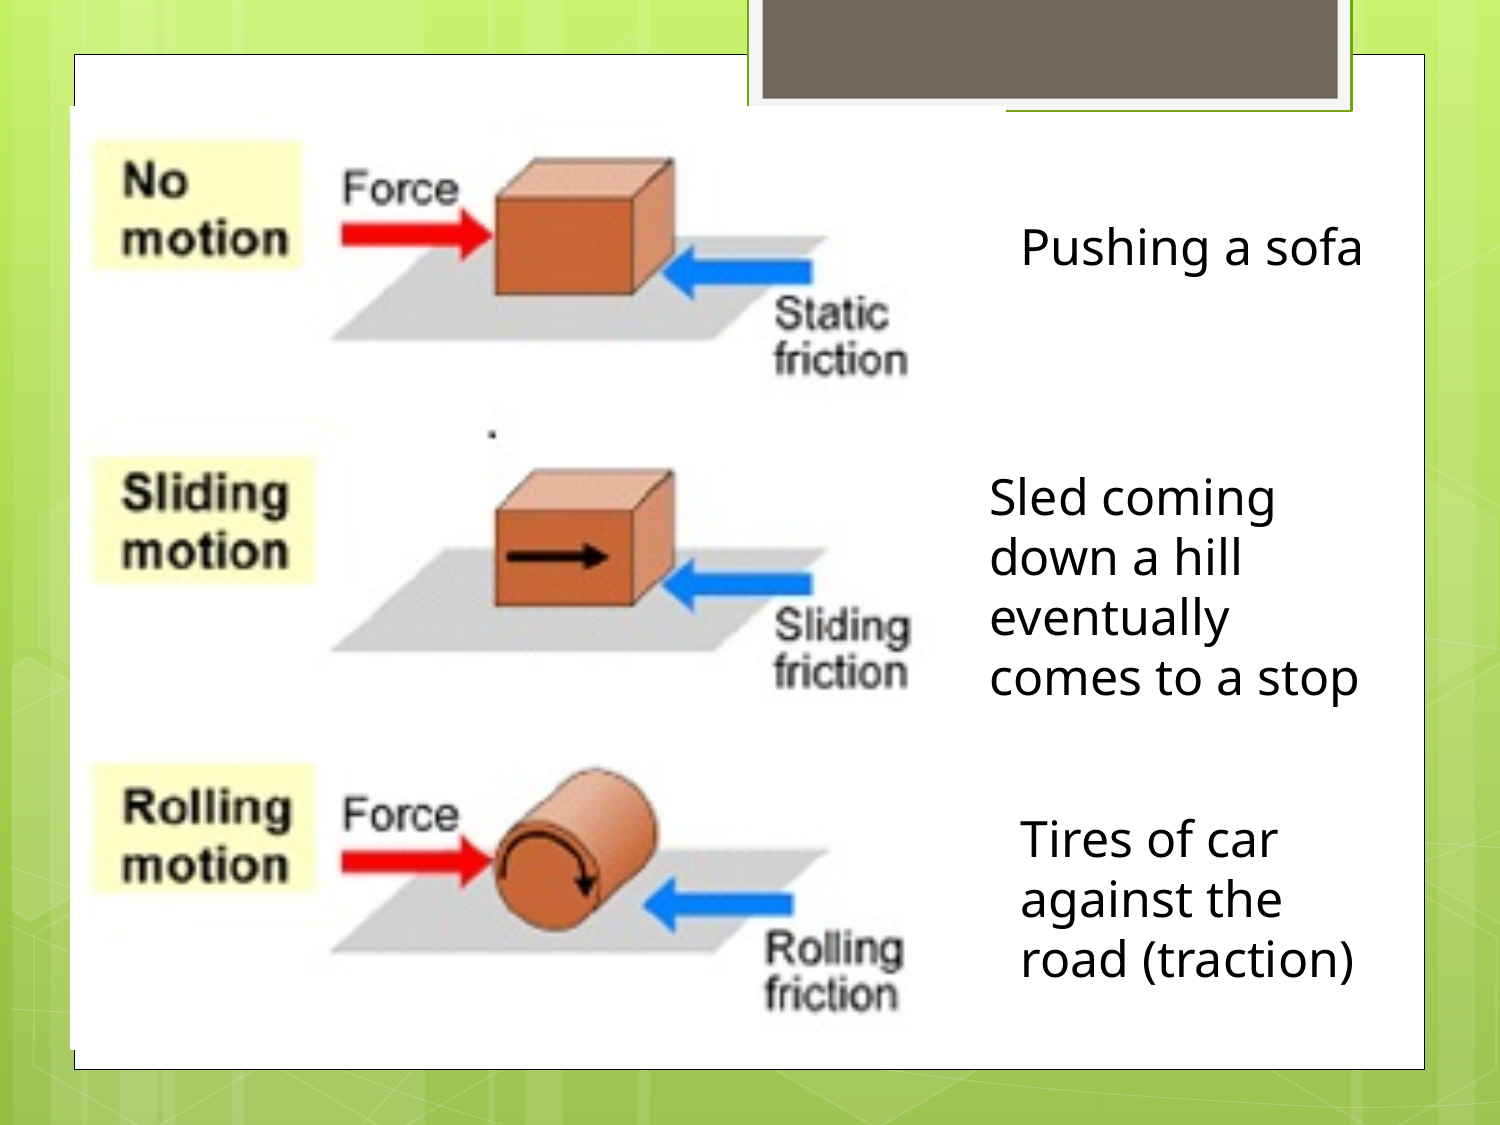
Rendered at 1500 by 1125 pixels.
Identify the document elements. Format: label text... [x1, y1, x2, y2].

text_box Pushing a sofa [1012, 208, 1400, 283]
text_box Tires of car against the road (traction) [1012, 799, 1400, 995]
text_box Sled coming down a hill eventually comes to a stop [1012, 458, 1400, 714]
picture [69, 105, 1006, 1050]
